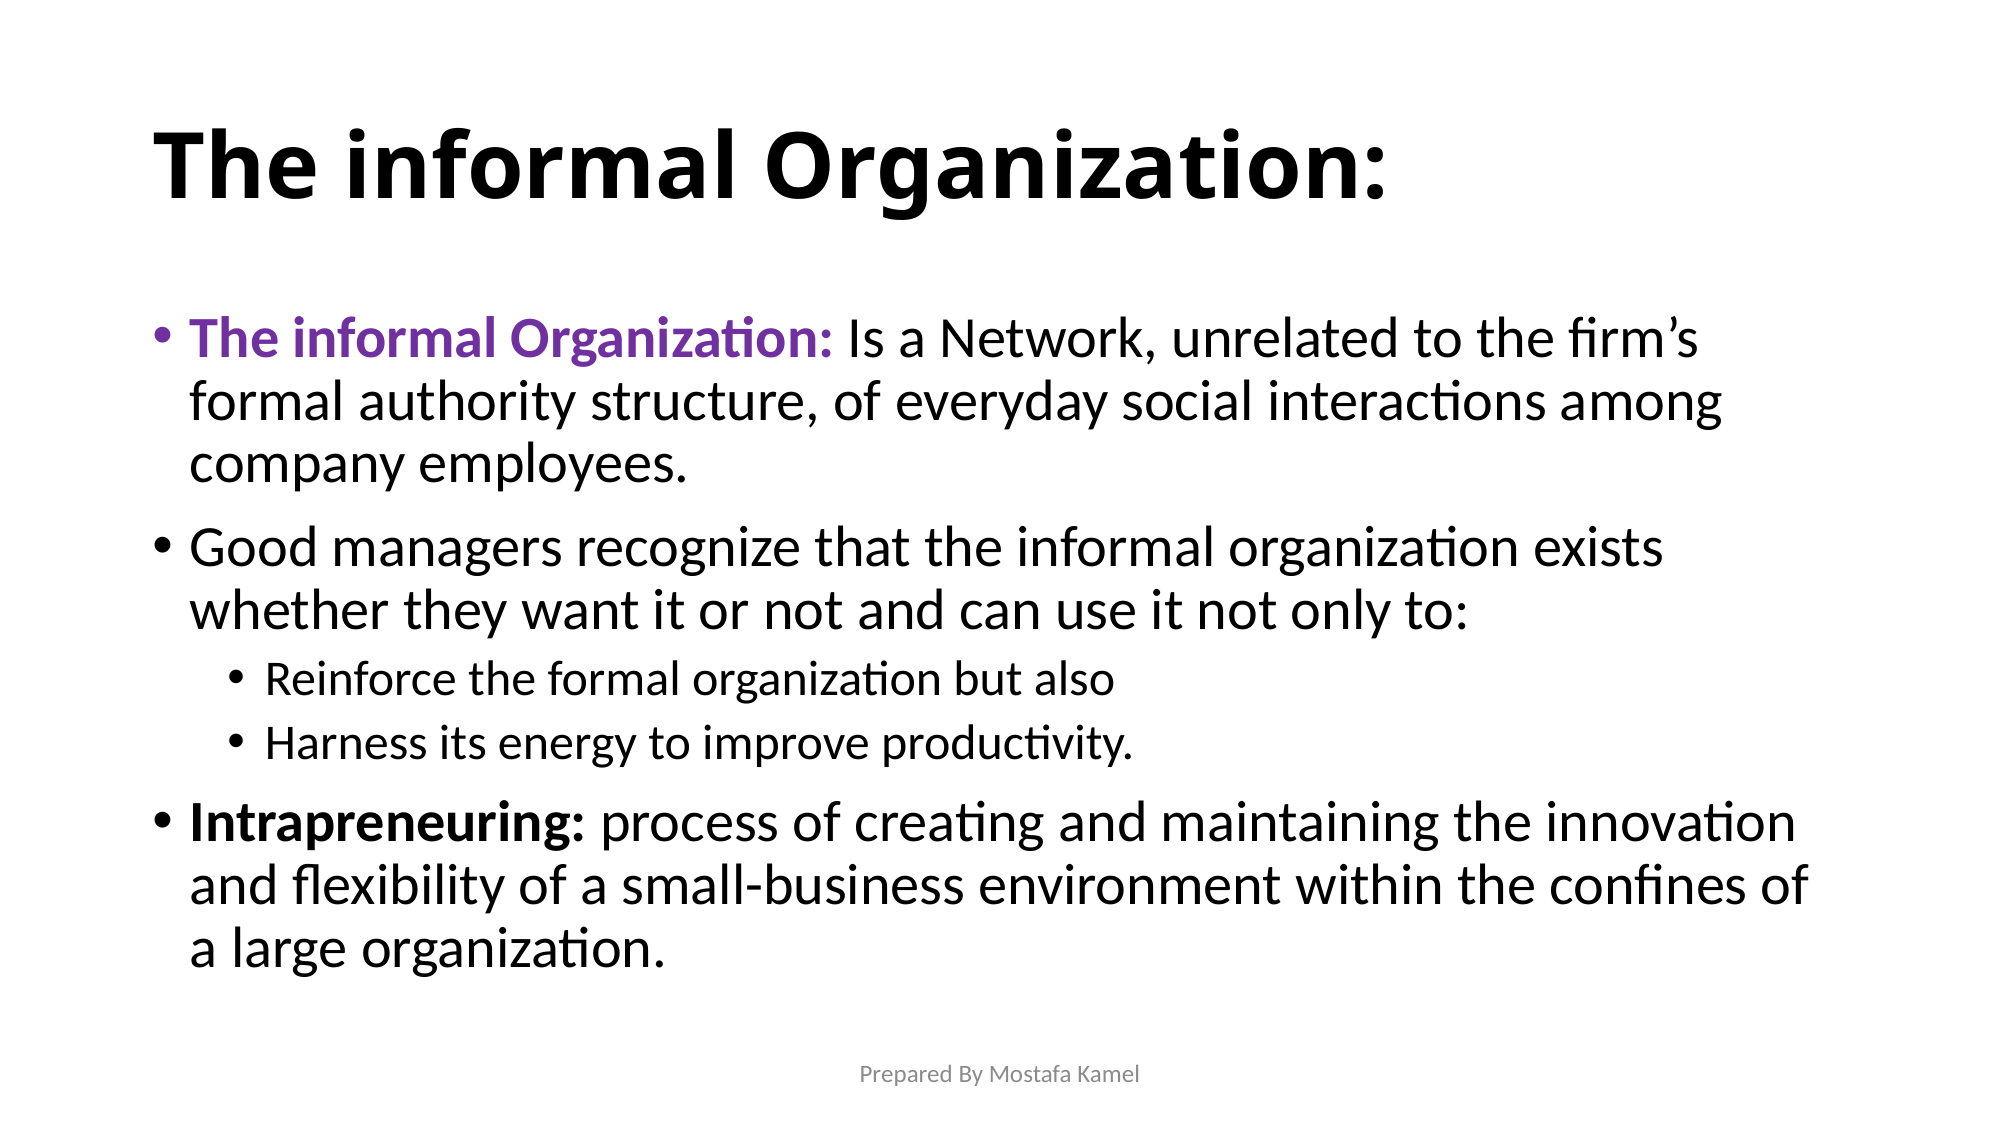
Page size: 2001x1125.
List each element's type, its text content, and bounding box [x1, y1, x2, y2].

title The informal Organization: [137, 59, 1863, 278]
footer Prepared By Mostafa Kamel [662, 1042, 1338, 1103]
list The informal Organization: Is a Network, unrelated to the firm’s formal authority structure, of everyday social interactions among company employees. Good managers recognize that the informal organization exists whether they want it or not and can use it not only to: Reinforce the formal organization but also Harness its energy to improve productivity. Intrapreneuring: process of creating and maintaining the innovation and flexibility of a small-business environment within the confines of a large organization. [137, 299, 1863, 1014]
